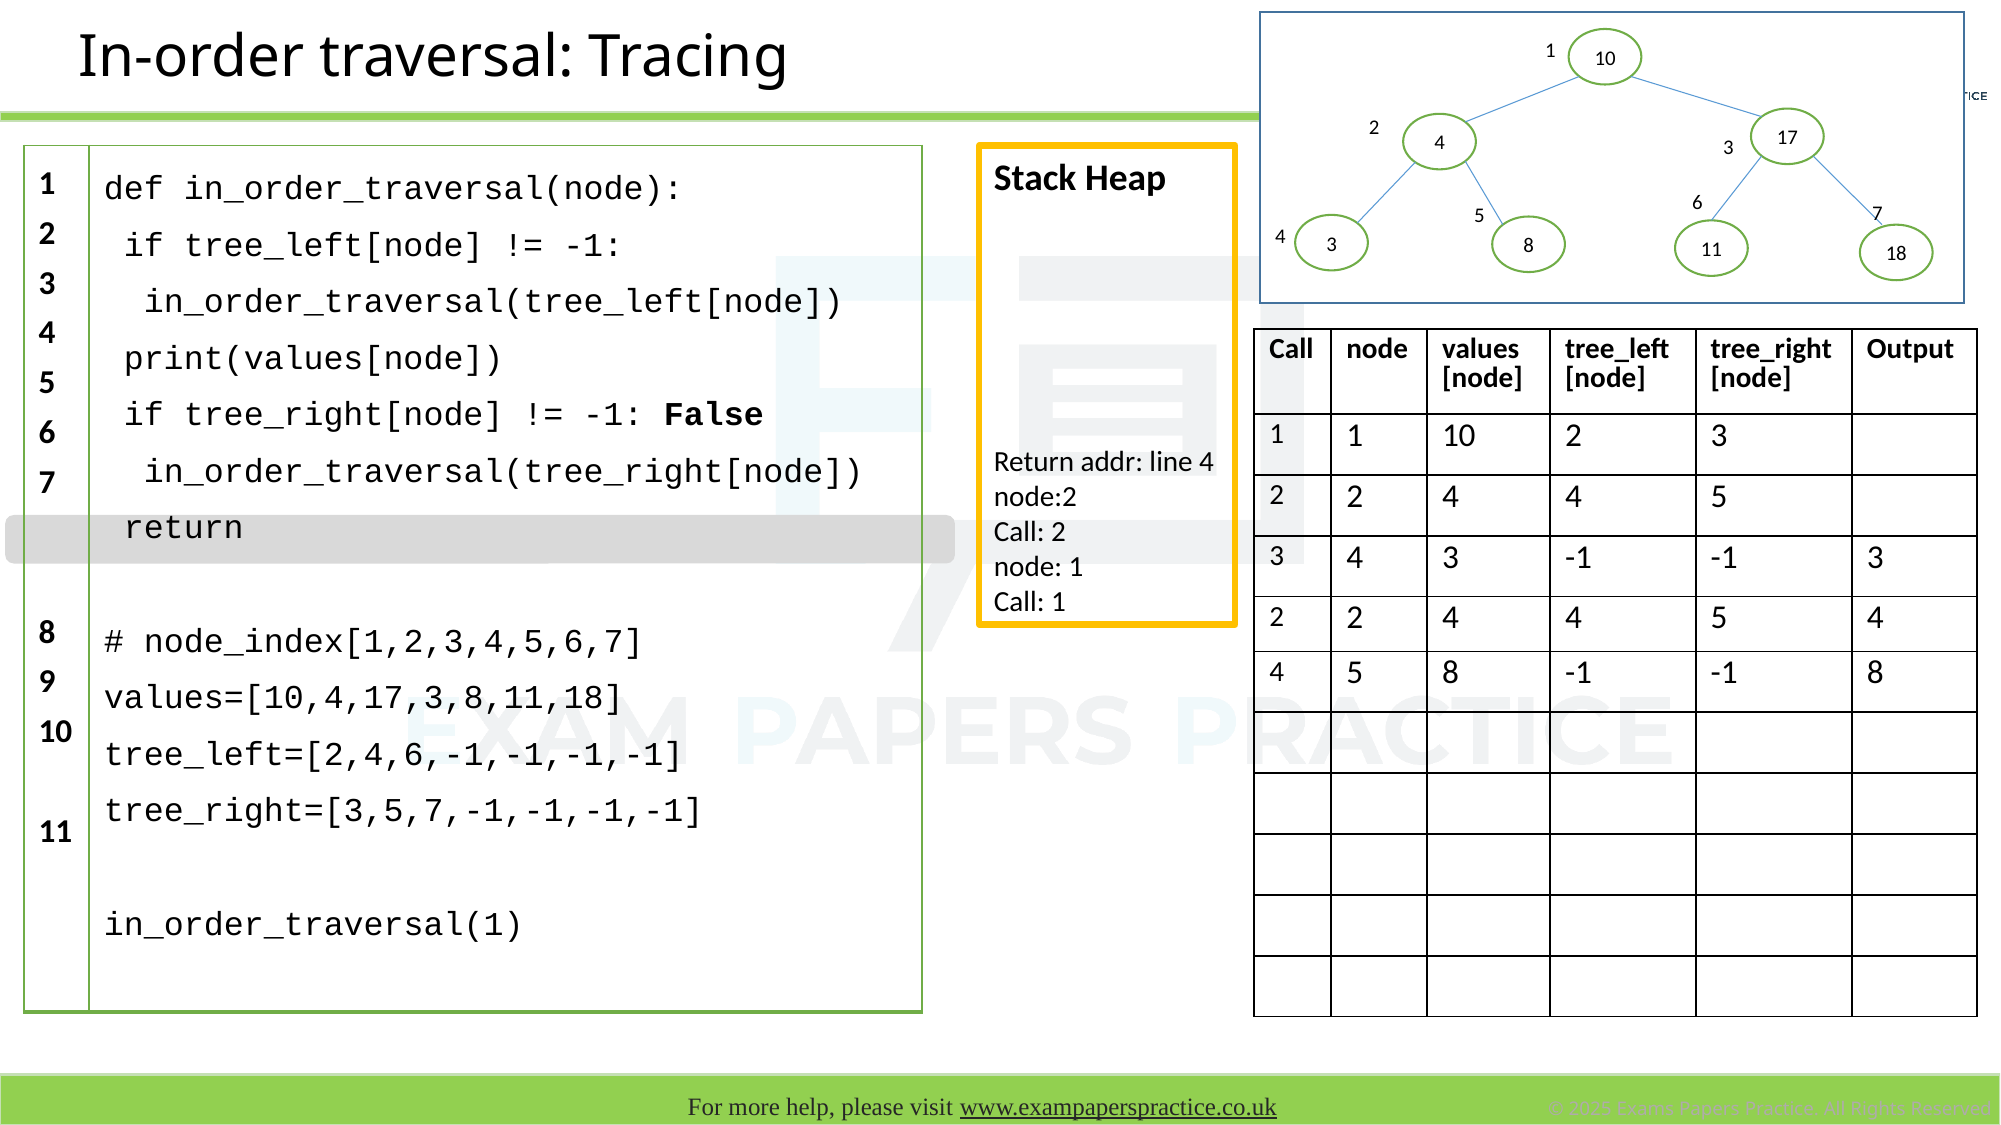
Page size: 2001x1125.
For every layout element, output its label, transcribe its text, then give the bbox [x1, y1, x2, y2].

table_header def in_order_traversal(node): if tree_left[node] != -1: in_order_traversal(tree_left[node]) print(values[node]) if tree_right[node] != -1: False in_order_traversal(tree_right[node]) return # node_index[1,2,3,4,5,6,7] values=[10,4,17,3,8,11,18] tree_left=[2,4,6,-1,-1,-1,-1] tree_right=[3,5,7,-1,-1,-1,-1] in_order_traversal(1) [90, 146, 921, 1010]
table_cell [1255, 835, 1330, 894]
table_header Call [1255, 330, 1330, 413]
table_cell [1551, 957, 1695, 1016]
title In-order traversal: Tracing [63, 9, 1405, 106]
table_header tree_left [node] [1551, 330, 1695, 413]
table_cell [1428, 835, 1549, 894]
table_cell -1 [1551, 537, 1695, 596]
table_cell 4 [1551, 476, 1695, 535]
text_box Stack Heap Return addr: line 4 node:2 Call: 2 node: 1 Call: 1 [979, 145, 1236, 625]
table_cell 4 [1428, 476, 1549, 535]
table_cell 2 [1332, 597, 1426, 651]
table_cell [1255, 713, 1330, 772]
table_cell [1332, 896, 1426, 955]
table_cell [1551, 713, 1695, 772]
table_cell 5 [1697, 476, 1851, 535]
table_cell 5 [1332, 652, 1426, 711]
table_header tree_right [node] [1697, 330, 1851, 413]
table_cell 4 [1853, 597, 1976, 651]
table_cell [1255, 774, 1330, 833]
table_cell 2 [1332, 476, 1426, 535]
table_cell 1 [1332, 415, 1426, 474]
table_cell [1697, 835, 1851, 894]
table_cell [1551, 835, 1695, 894]
table_cell 8 [1428, 652, 1549, 711]
table_cell 4 [1255, 652, 1330, 711]
table_header 1 2 3 4 5 6 7 8 9 10 11 [25, 146, 88, 1010]
table_cell [1853, 476, 1976, 535]
table_cell -1 [1551, 652, 1695, 711]
table_cell [1853, 415, 1976, 474]
table_cell [1428, 896, 1549, 955]
table_cell 4 [1428, 597, 1549, 651]
table_cell 2 [1255, 476, 1330, 535]
table_cell 4 [1551, 597, 1695, 651]
table_cell [1428, 713, 1549, 772]
table_cell [1551, 774, 1695, 833]
table_cell [1428, 957, 1549, 1016]
table_cell [1697, 957, 1851, 1016]
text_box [1260, 12, 1965, 303]
table_cell 3 [1697, 415, 1851, 474]
table_cell [1332, 835, 1426, 894]
text_box [923, 514, 955, 564]
table_cell 3 [1428, 537, 1549, 596]
table_cell 1 [1255, 415, 1330, 474]
table_header Output [1853, 330, 1976, 413]
table_cell [1697, 896, 1851, 955]
table_cell [1853, 835, 1976, 894]
table_cell [1332, 957, 1426, 1016]
table_cell [1853, 957, 1976, 1016]
table_cell [1697, 774, 1851, 833]
table_cell 4 [1332, 537, 1426, 596]
table_cell 3 [1255, 537, 1330, 596]
table_cell [1853, 896, 1976, 955]
table_cell 10 [1428, 415, 1549, 474]
table_cell [1853, 713, 1976, 772]
table_cell [1255, 957, 1330, 1016]
table_cell [1332, 713, 1426, 772]
table_cell 3 [1853, 537, 1976, 596]
table_header values [node] [1428, 330, 1549, 413]
table_cell 2 [1255, 597, 1330, 651]
table_cell [1551, 896, 1695, 955]
table_cell [1428, 774, 1549, 833]
text_box [5, 514, 23, 564]
table_cell [1332, 774, 1426, 833]
table_cell 5 [1697, 597, 1851, 651]
table_header node [1332, 330, 1426, 413]
table_cell [1255, 896, 1330, 955]
table_cell -1 [1697, 537, 1851, 596]
table_cell -1 [1697, 652, 1851, 711]
table_cell [1853, 774, 1976, 833]
table_cell 2 [1551, 415, 1695, 474]
table_cell [1697, 713, 1851, 772]
table_cell 8 [1853, 652, 1976, 711]
